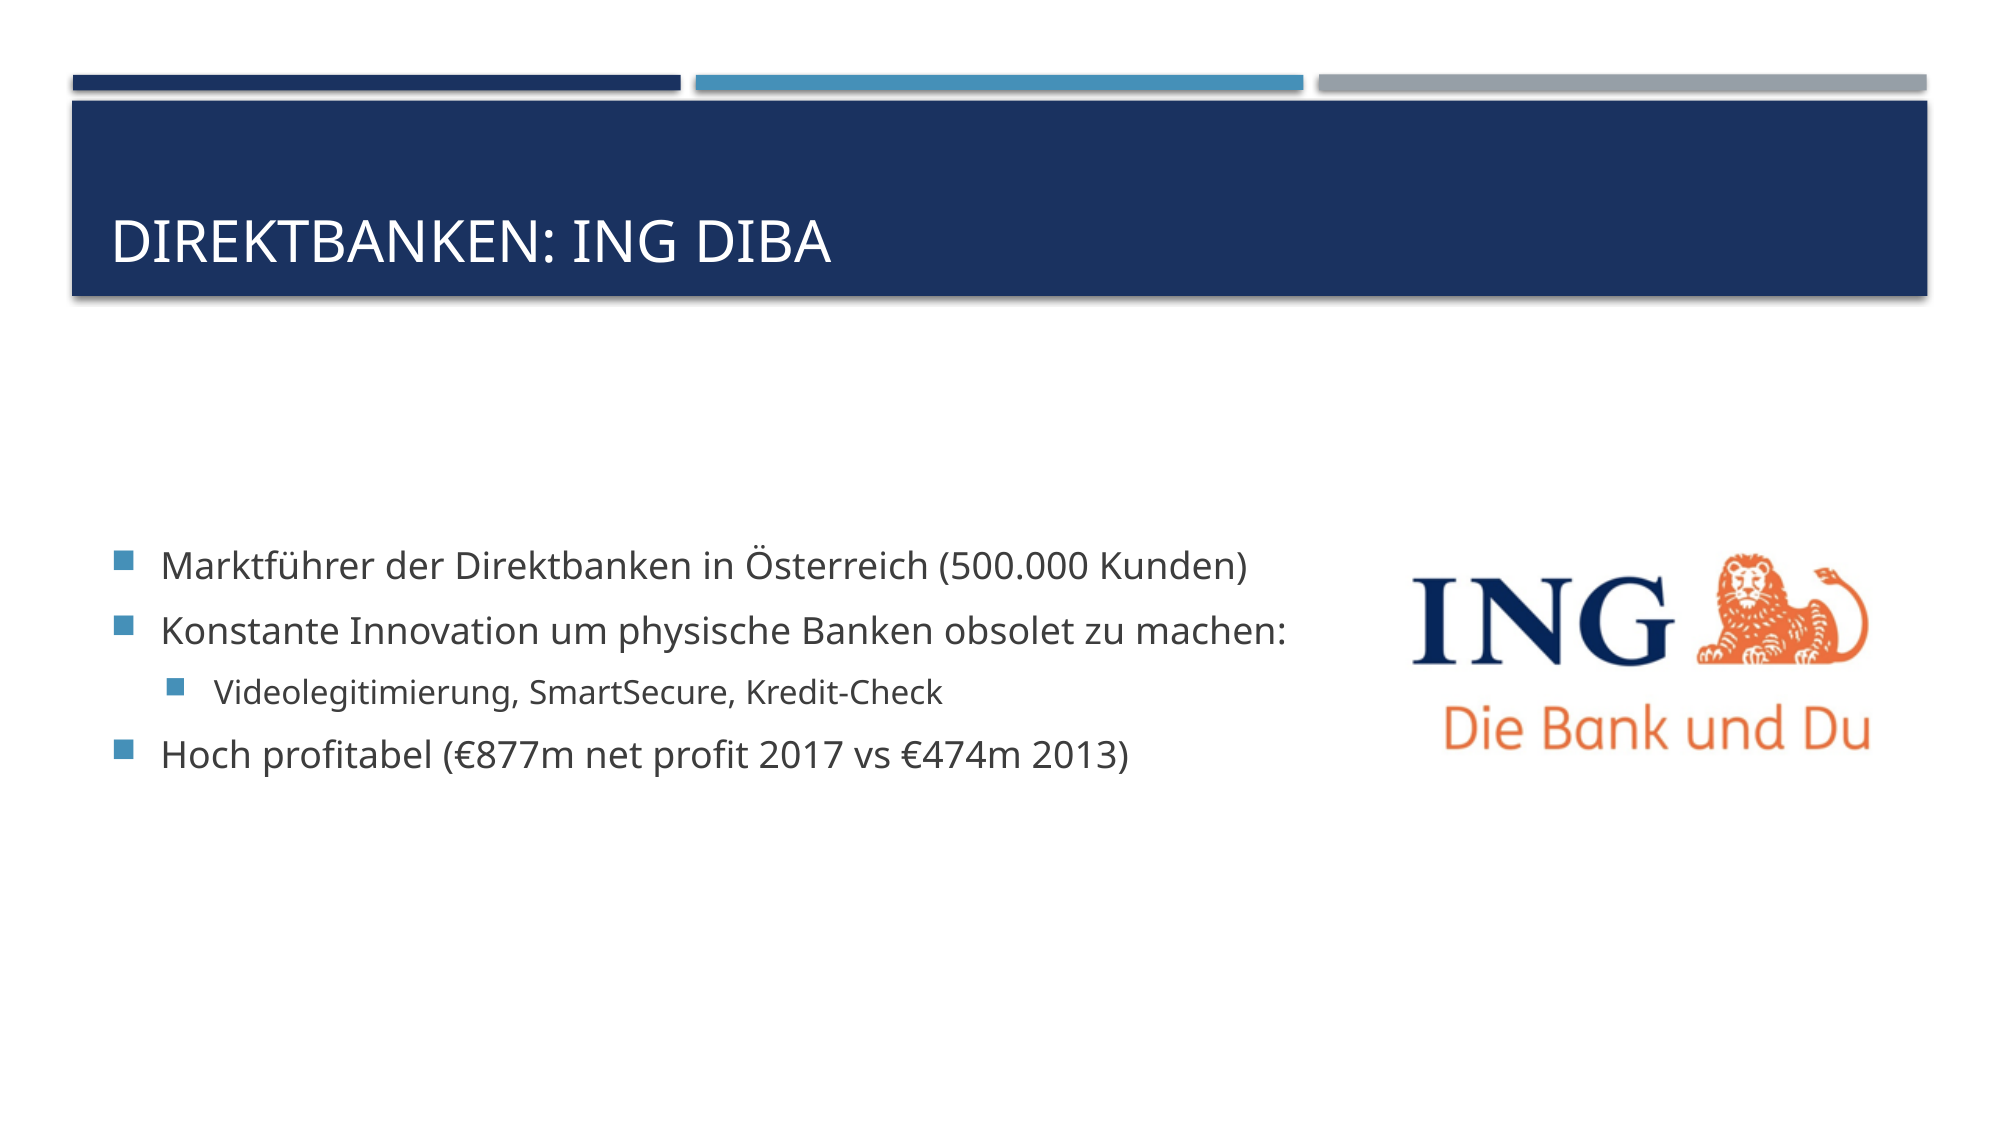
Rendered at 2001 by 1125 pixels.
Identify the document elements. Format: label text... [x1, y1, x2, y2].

picture [1382, 467, 1906, 851]
title Direktbanken: Ing diba [95, 115, 1905, 282]
list Marktführer der Direktbanken in Österreich (500.000 Kunden) Konstante Innovation um physische Banken obsolet zu machen: Videolegitimierung, SmartSecure, Kredit-Check Hoch profitabel (€877m net profit 2017 vs €474m 2013) [95, 357, 1905, 962]
